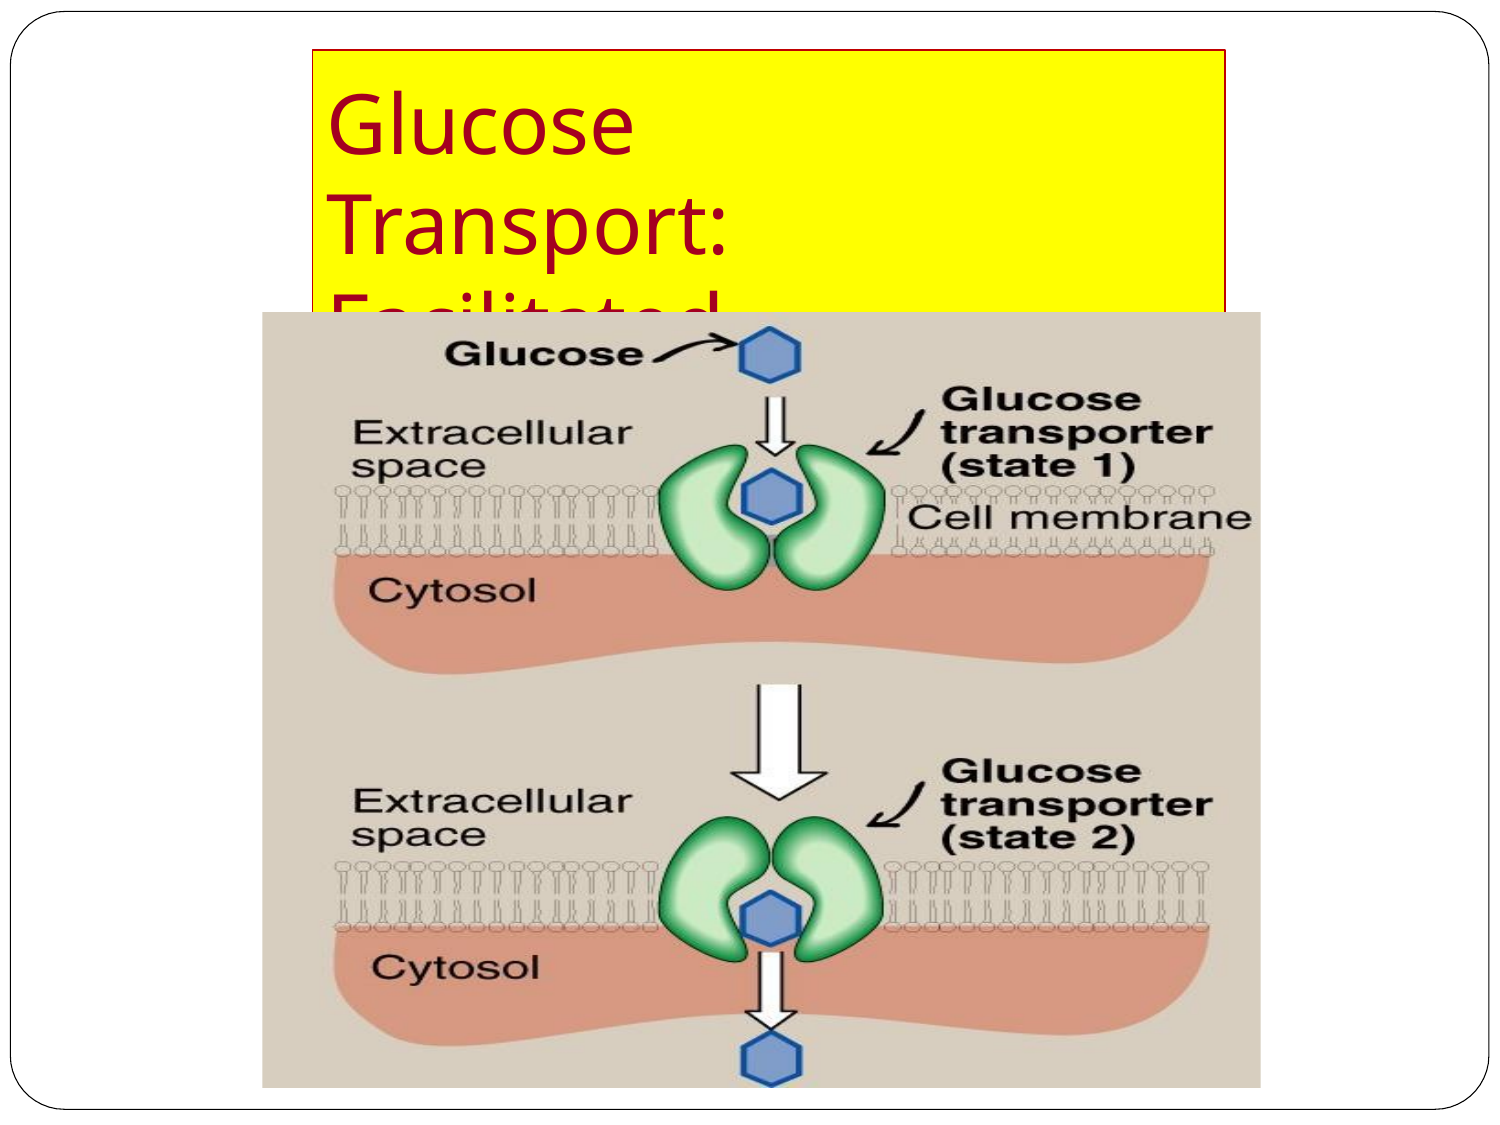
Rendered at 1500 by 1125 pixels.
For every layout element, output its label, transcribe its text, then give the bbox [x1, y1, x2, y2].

title Glucose Transport: Facilitated Diffusion [312, 50, 1225, 312]
text_box [262, 312, 1261, 1088]
